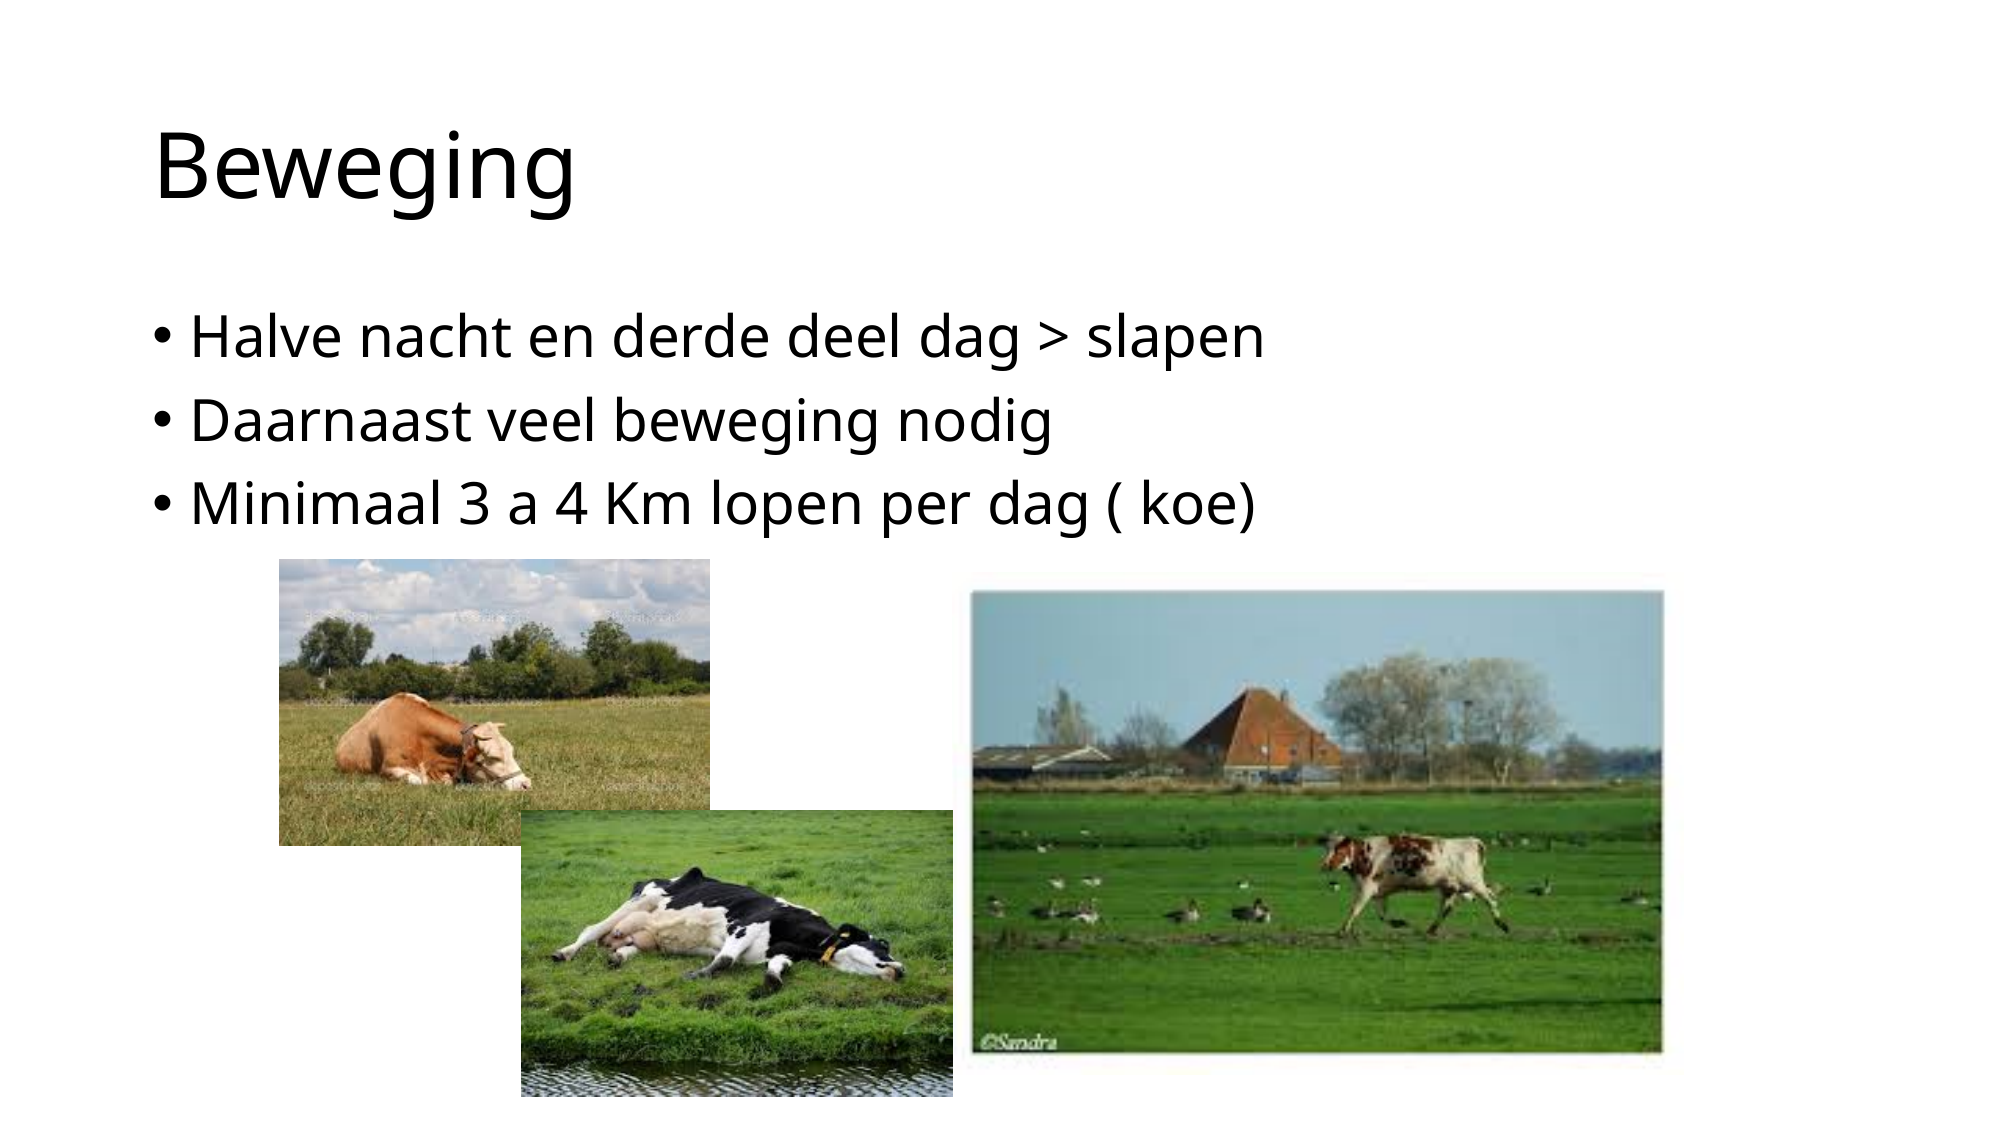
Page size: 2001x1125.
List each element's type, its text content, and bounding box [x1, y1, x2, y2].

title Beweging [137, 59, 1863, 278]
list Halve nacht en derde deel dag > slapen Daarnaast veel beweging nodig Minimaal 3 a 4 Km lopen per dag ( koe) [137, 299, 1863, 1014]
picture [279, 559, 1684, 1097]
